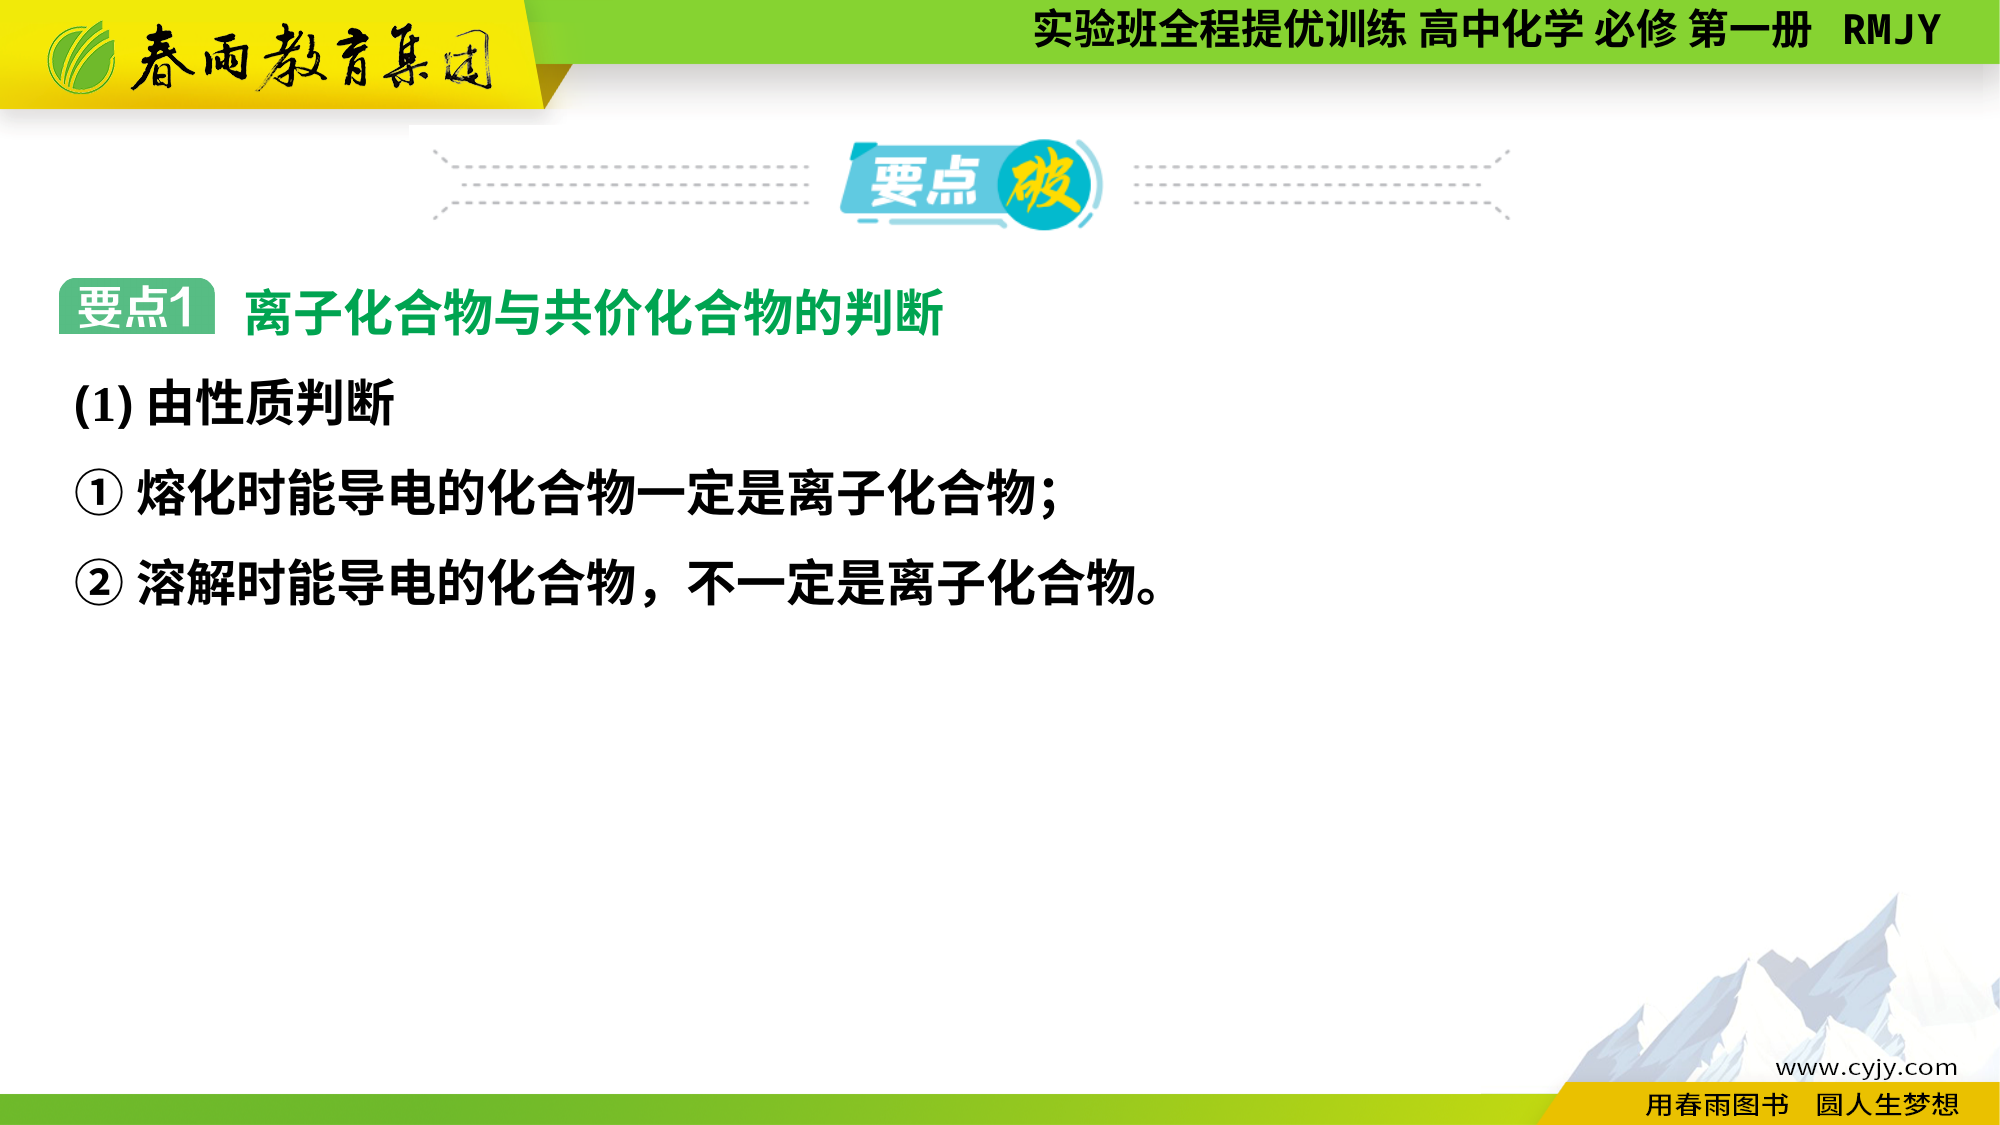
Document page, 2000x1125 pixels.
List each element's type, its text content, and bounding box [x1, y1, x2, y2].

picture [0, 0, 2000, 1125]
list 离子化合物与共价化合物的判断 (1)由性质判断 ①熔化时能导电的化合物一定是离子化合物； ②溶解时能导电的化合物，不一定是离子化合物。 [59, 243, 1944, 611]
